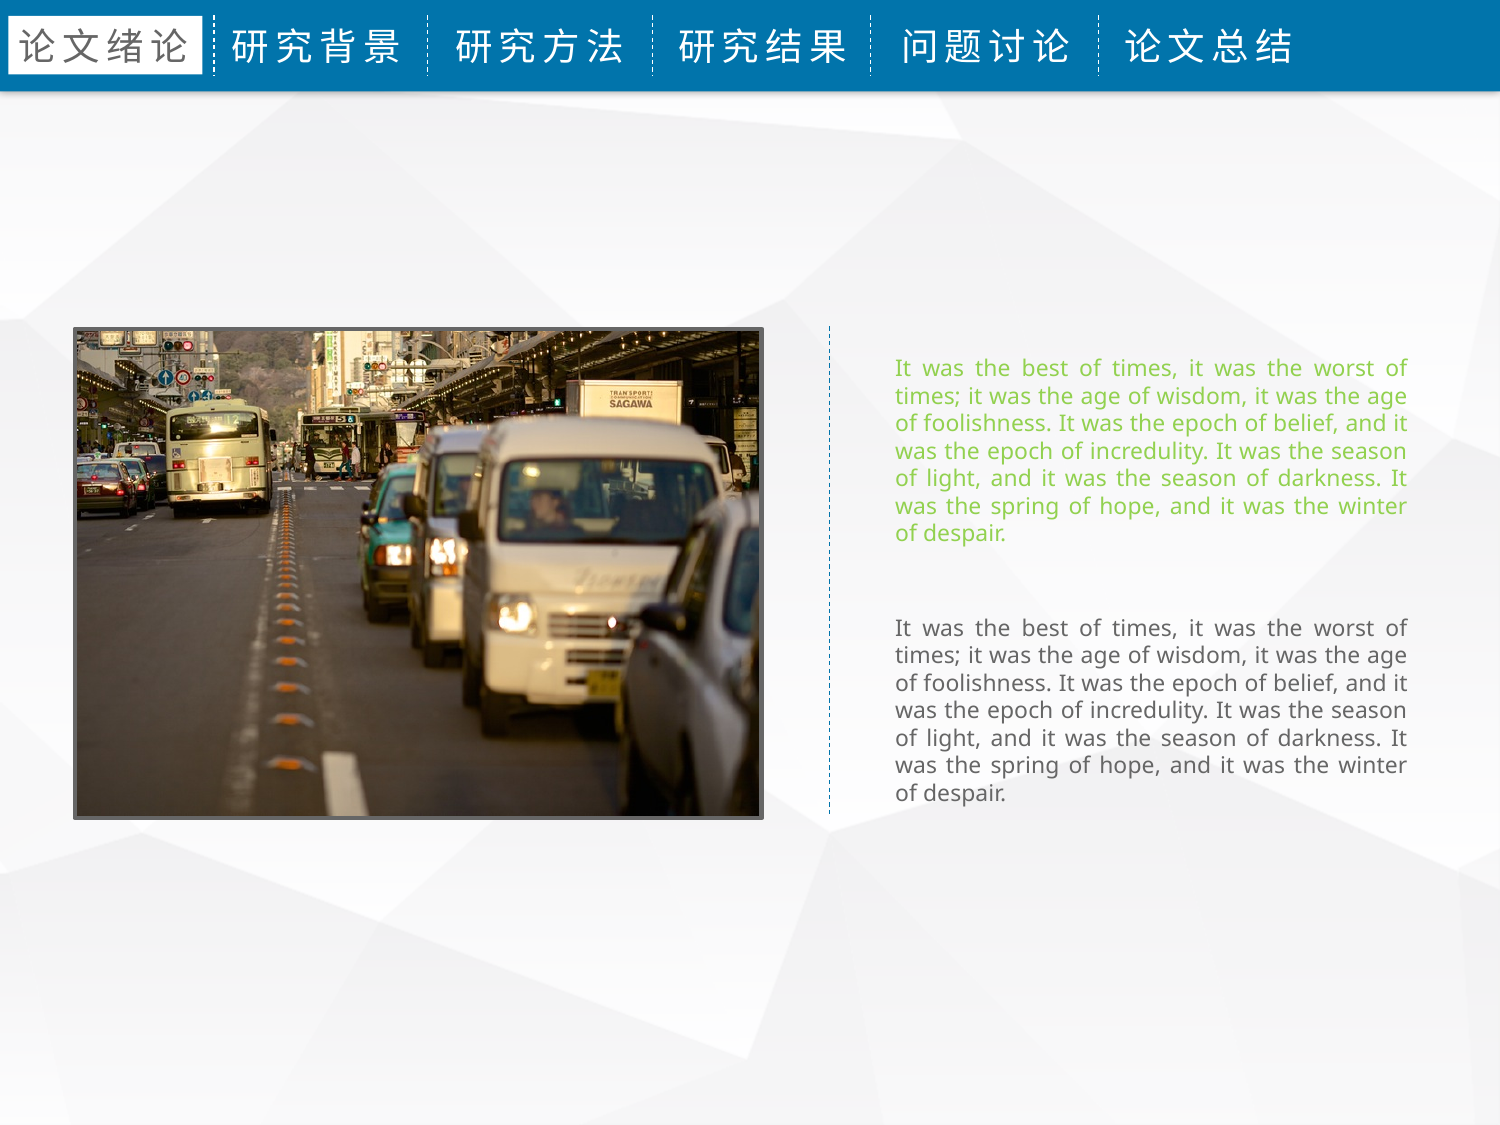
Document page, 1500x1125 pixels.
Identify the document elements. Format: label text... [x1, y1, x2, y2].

picture [0, 92, 1500, 1125]
text_box 论文总结 [1109, 15, 1322, 76]
text_box 论文绪论 [4, 15, 213, 76]
text_box 研究结果 [871, 15, 876, 76]
text_box [0, 0, 1500, 92]
text_box 研究背景 [217, 15, 427, 76]
text_box 问题讨论 [886, 15, 1098, 76]
text_box 研究结果 [663, 15, 870, 76]
text_box It was the best of times, it was the worst of times; it was the age of wisdom, it was the age of foolishness. It was the epoch of belief, and it was the epoch of incredulity. It was the season of light, and it was the season of darkness. It was the spring of hope, and it was the winter of despair. [880, 346, 1423, 554]
text_box It was the best of times, it was the worst of times; it was the age of wisdom, it was the age of foolishness. It was the epoch of belief, and it was the epoch of incredulity. It was the season of light, and it was the season of darkness. It was the spring of hope, and it was the winter of despair. [880, 606, 1423, 814]
text_box 研究方法 [440, 15, 652, 76]
